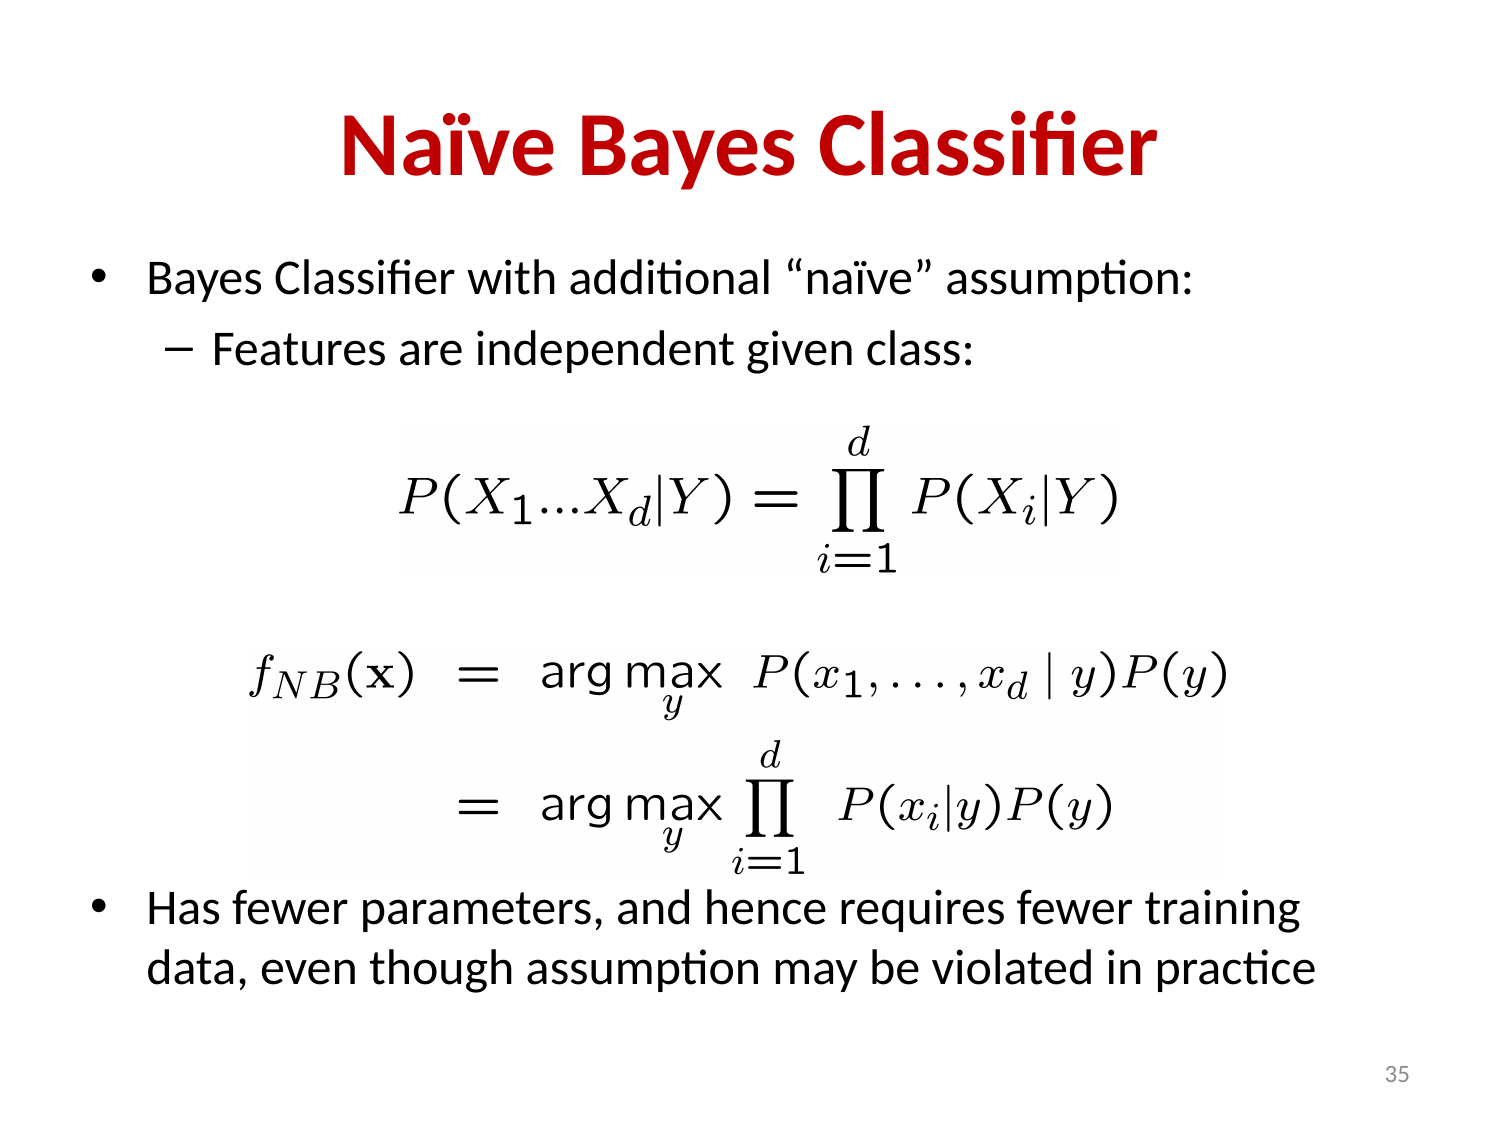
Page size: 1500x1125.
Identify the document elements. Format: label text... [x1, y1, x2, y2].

title Naïve Bayes Classifier [75, 45, 1425, 233]
text_box Bayes Classifier with additional “naïve” assumption: Features are independent given class: Has fewer parameters, and hence requires fewer training data, even though assumption may be violated in practice [74, 237, 1425, 1100]
picture [249, 651, 1226, 876]
picture [399, 424, 1117, 573]
